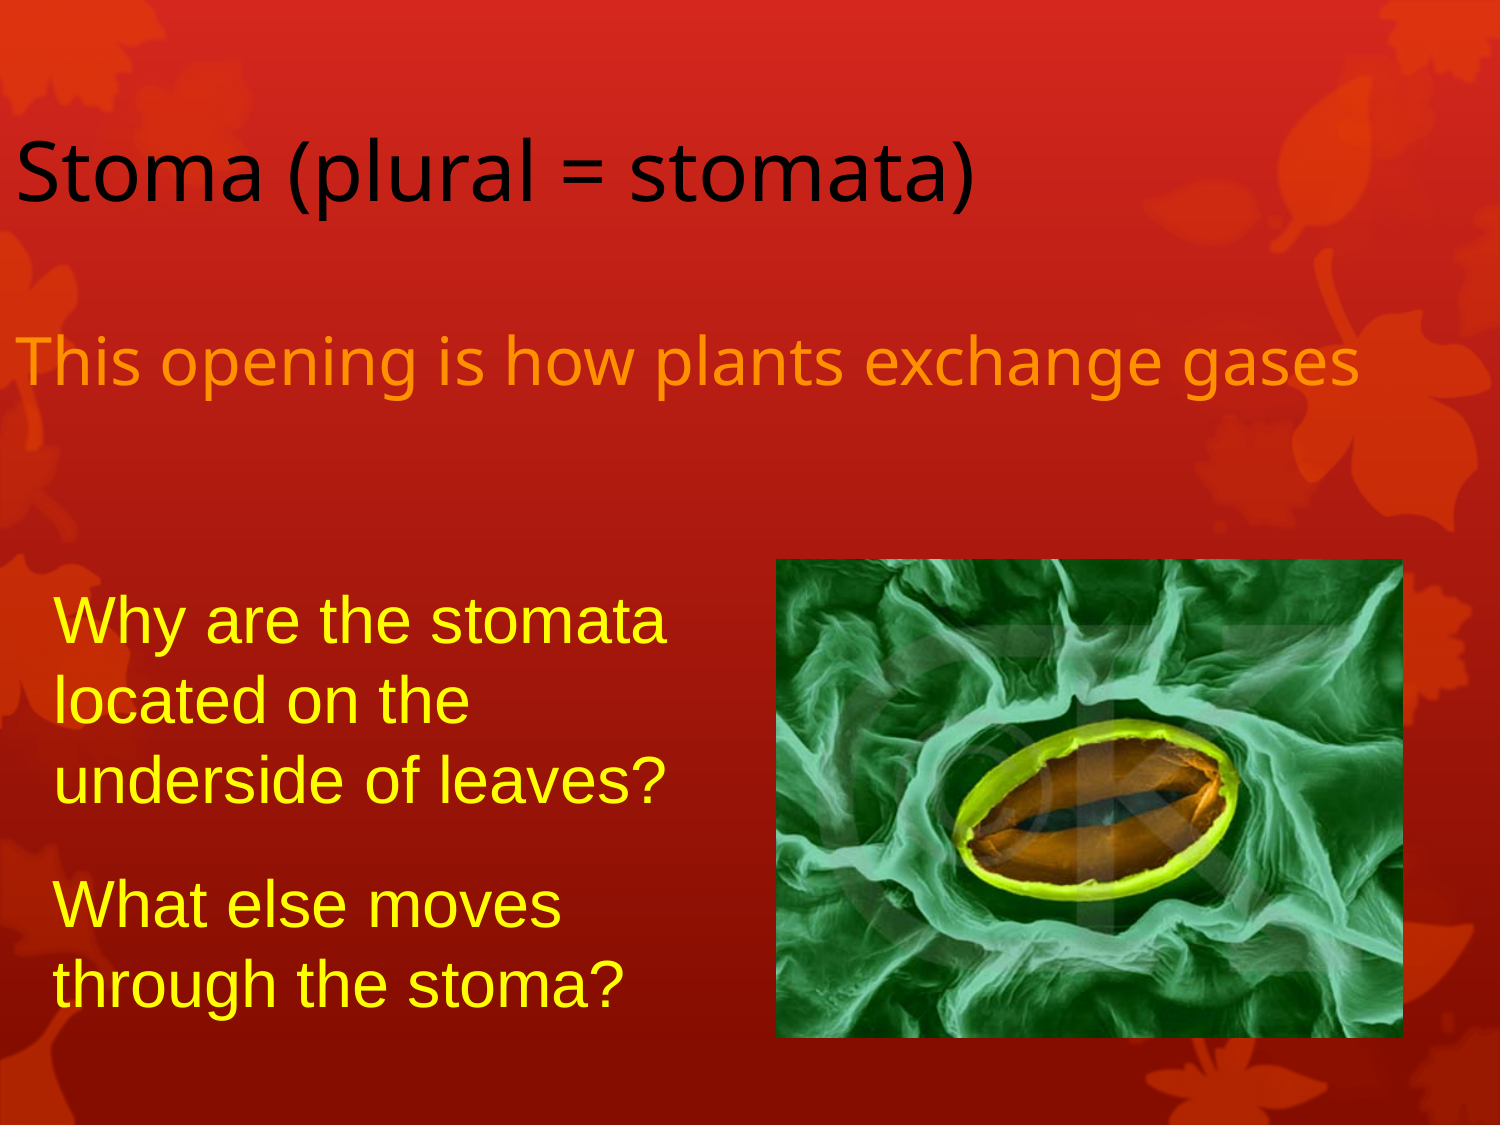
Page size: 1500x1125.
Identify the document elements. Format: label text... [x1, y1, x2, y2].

text_box What else moves through the stoma? [37, 853, 723, 1029]
text_box Why are the stomata located on the underside of leaves? [38, 569, 724, 824]
text_box Stoma (plural = stomata) This opening is how plants exchange gases [0, 314, 1500, 486]
picture [776, 558, 1403, 1039]
